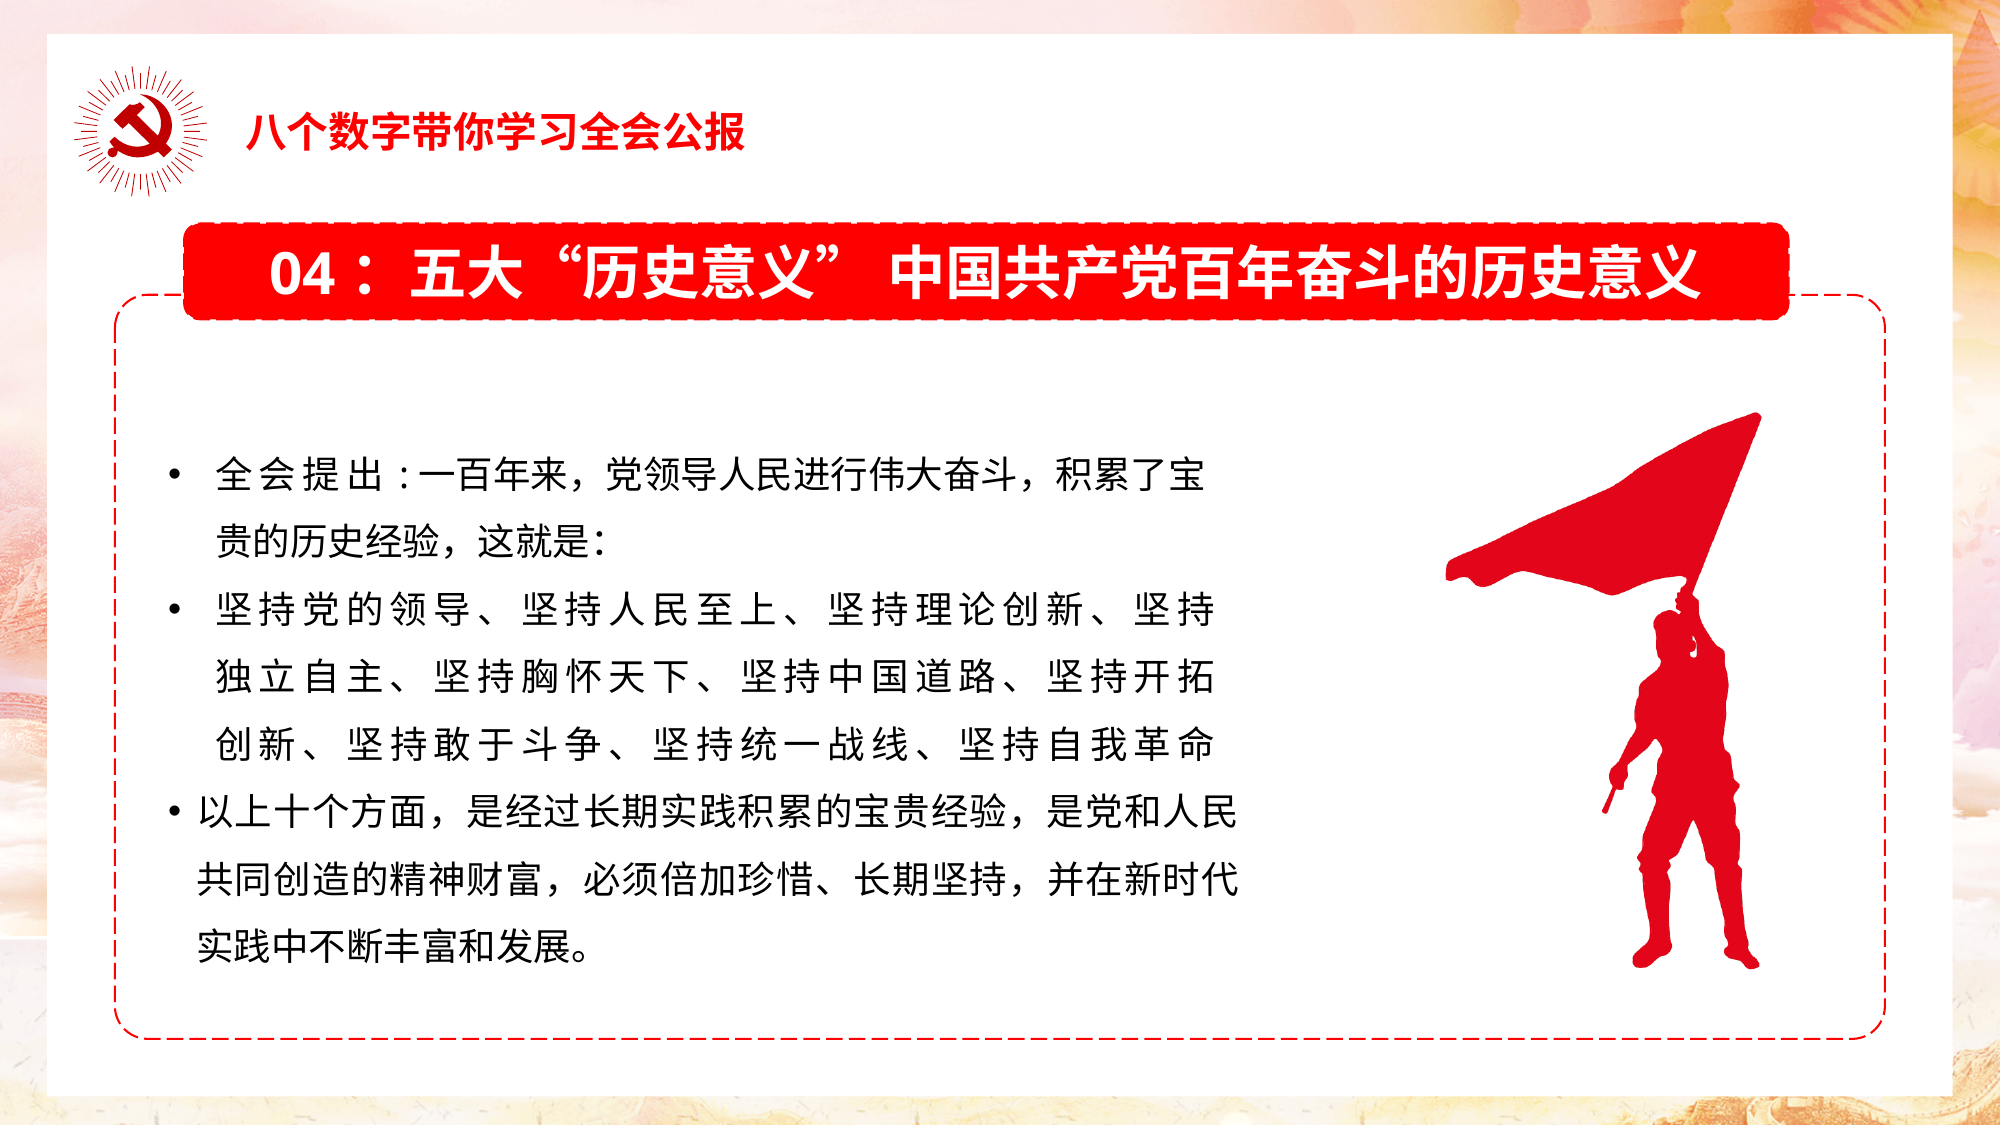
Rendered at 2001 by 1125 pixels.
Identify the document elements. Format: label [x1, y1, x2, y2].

text_box [114, 223, 1885, 1039]
text_box [74, 66, 207, 197]
text_box [0, 0, 2000, 1125]
picture [1343, 395, 1960, 1013]
